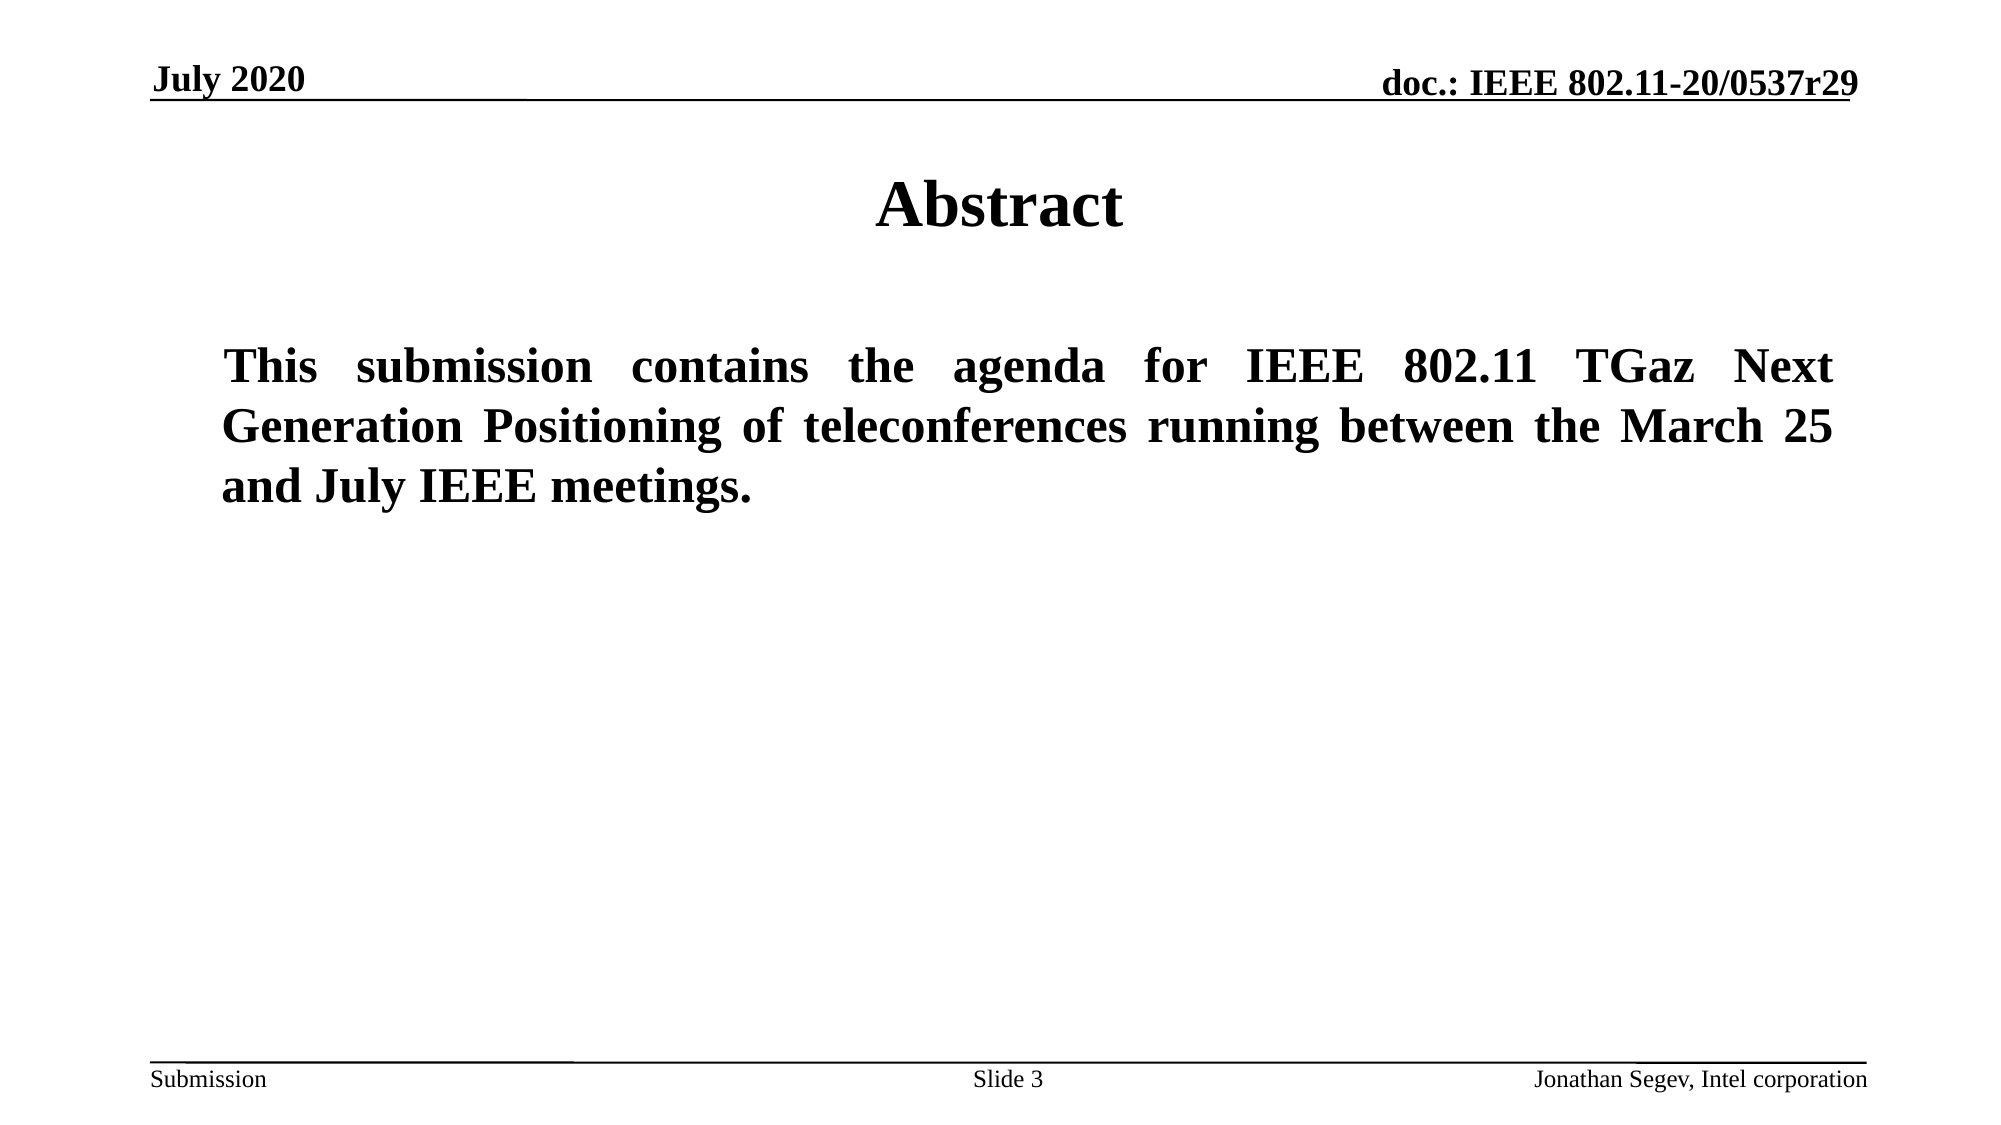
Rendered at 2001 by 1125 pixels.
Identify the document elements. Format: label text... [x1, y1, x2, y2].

list This submission contains the agenda for IEEE 802.11 TGaz Next Generation Positioning of teleconferences running between the March 25 and July IEEE meetings. [149, 324, 1850, 1000]
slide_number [152, 54, 563, 100]
slide_number Slide 3 [950, 1061, 1067, 1123]
footer Jonathan Segev, Intel corporation [1171, 1061, 1869, 1093]
title Abstract [149, 112, 1850, 288]
